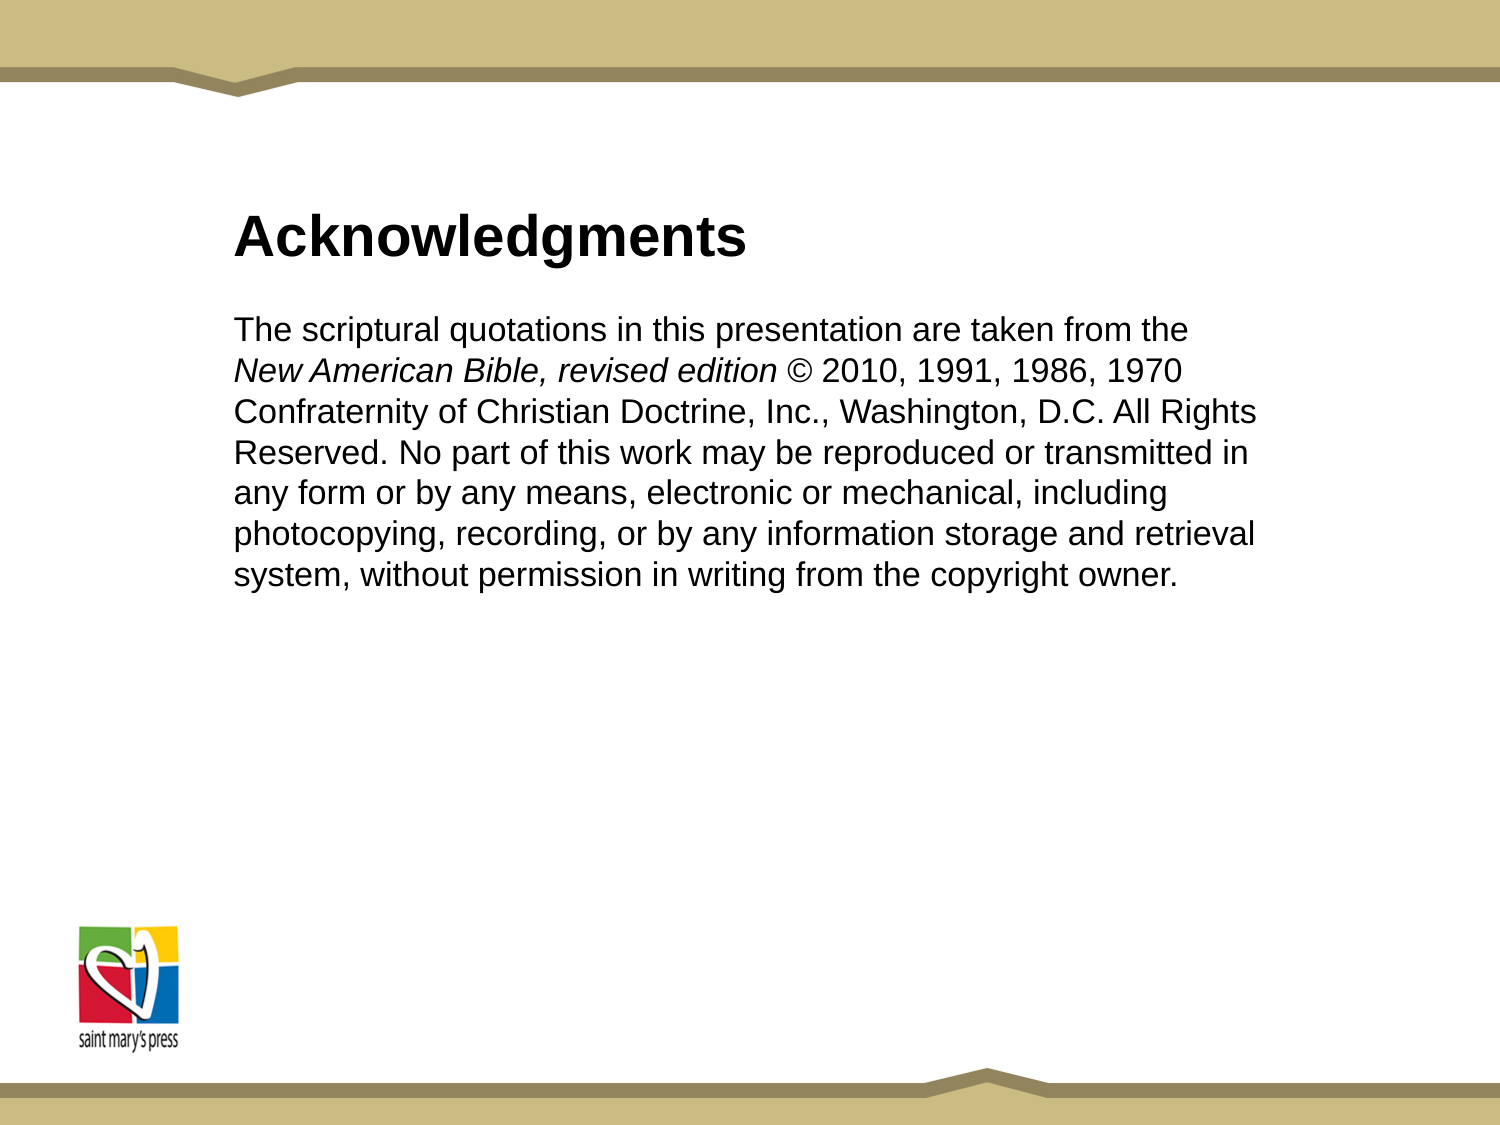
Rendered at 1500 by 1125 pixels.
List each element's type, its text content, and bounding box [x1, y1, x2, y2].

list The scriptural quotations in this presentation are taken from the New American Bible, revised edition © 2010, 1991, 1986, 1970 Confraternity of Christian Doctrine, Inc., Washington, D.C. All Rights Reserved. No part of this work may be reproduced or transmitted in any form or by any means, electronic or mechanical, including photocopying, recording, or by any information storage and retrieval system, without permission in writing from the copyright owner. [218, 299, 1275, 688]
picture [0, 0, 1500, 1125]
title Acknowledgments [218, 189, 1413, 278]
